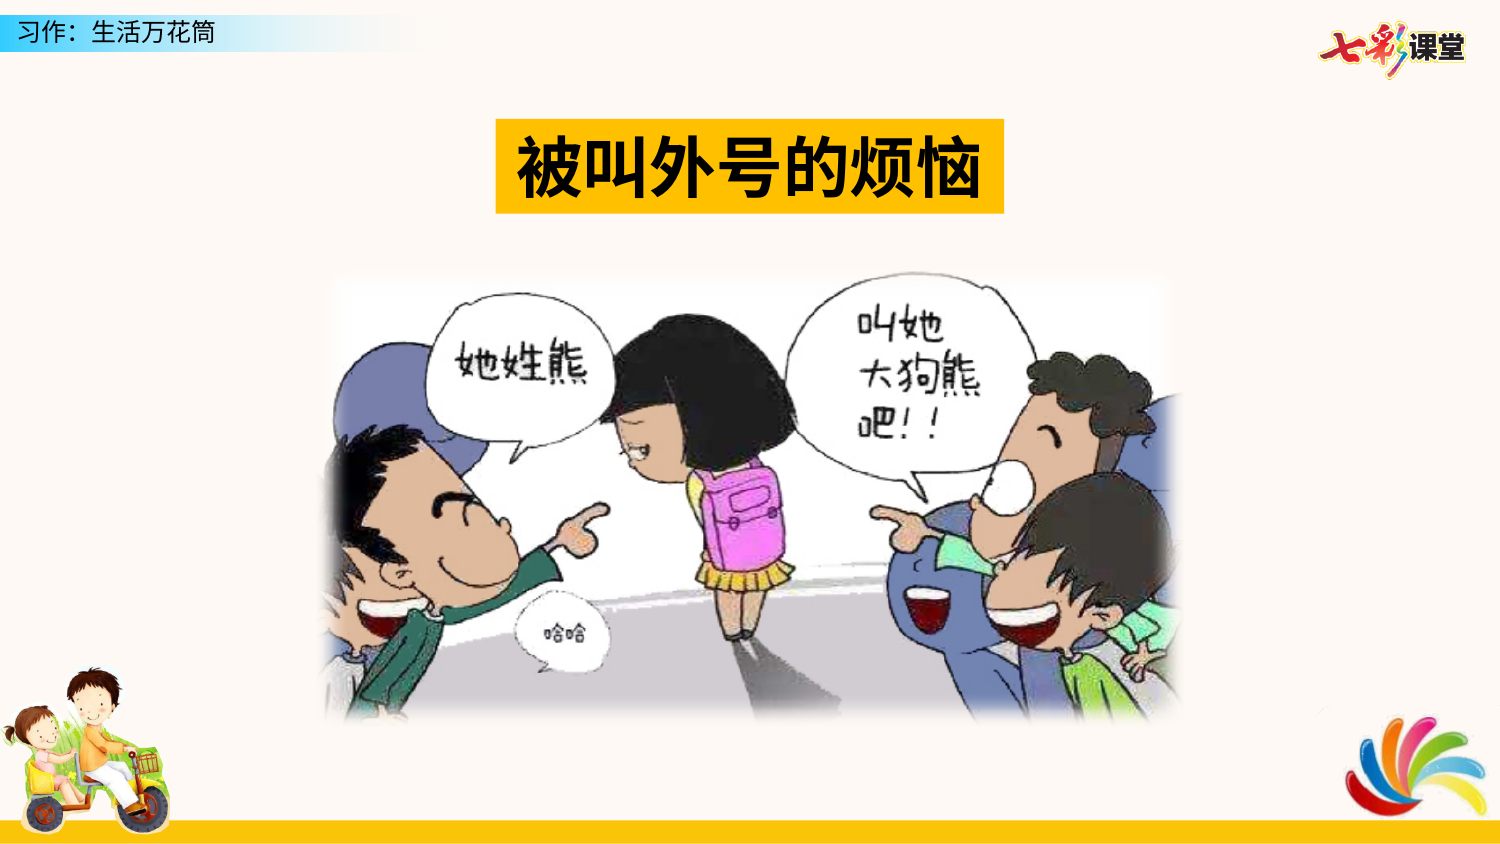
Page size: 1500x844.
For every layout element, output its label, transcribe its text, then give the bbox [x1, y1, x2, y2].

picture [1316, 20, 1468, 80]
picture [0, 665, 170, 835]
picture [315, 260, 1185, 729]
text_box 被叫外号的烦恼 [495, 118, 1005, 214]
picture [1316, 705, 1500, 821]
